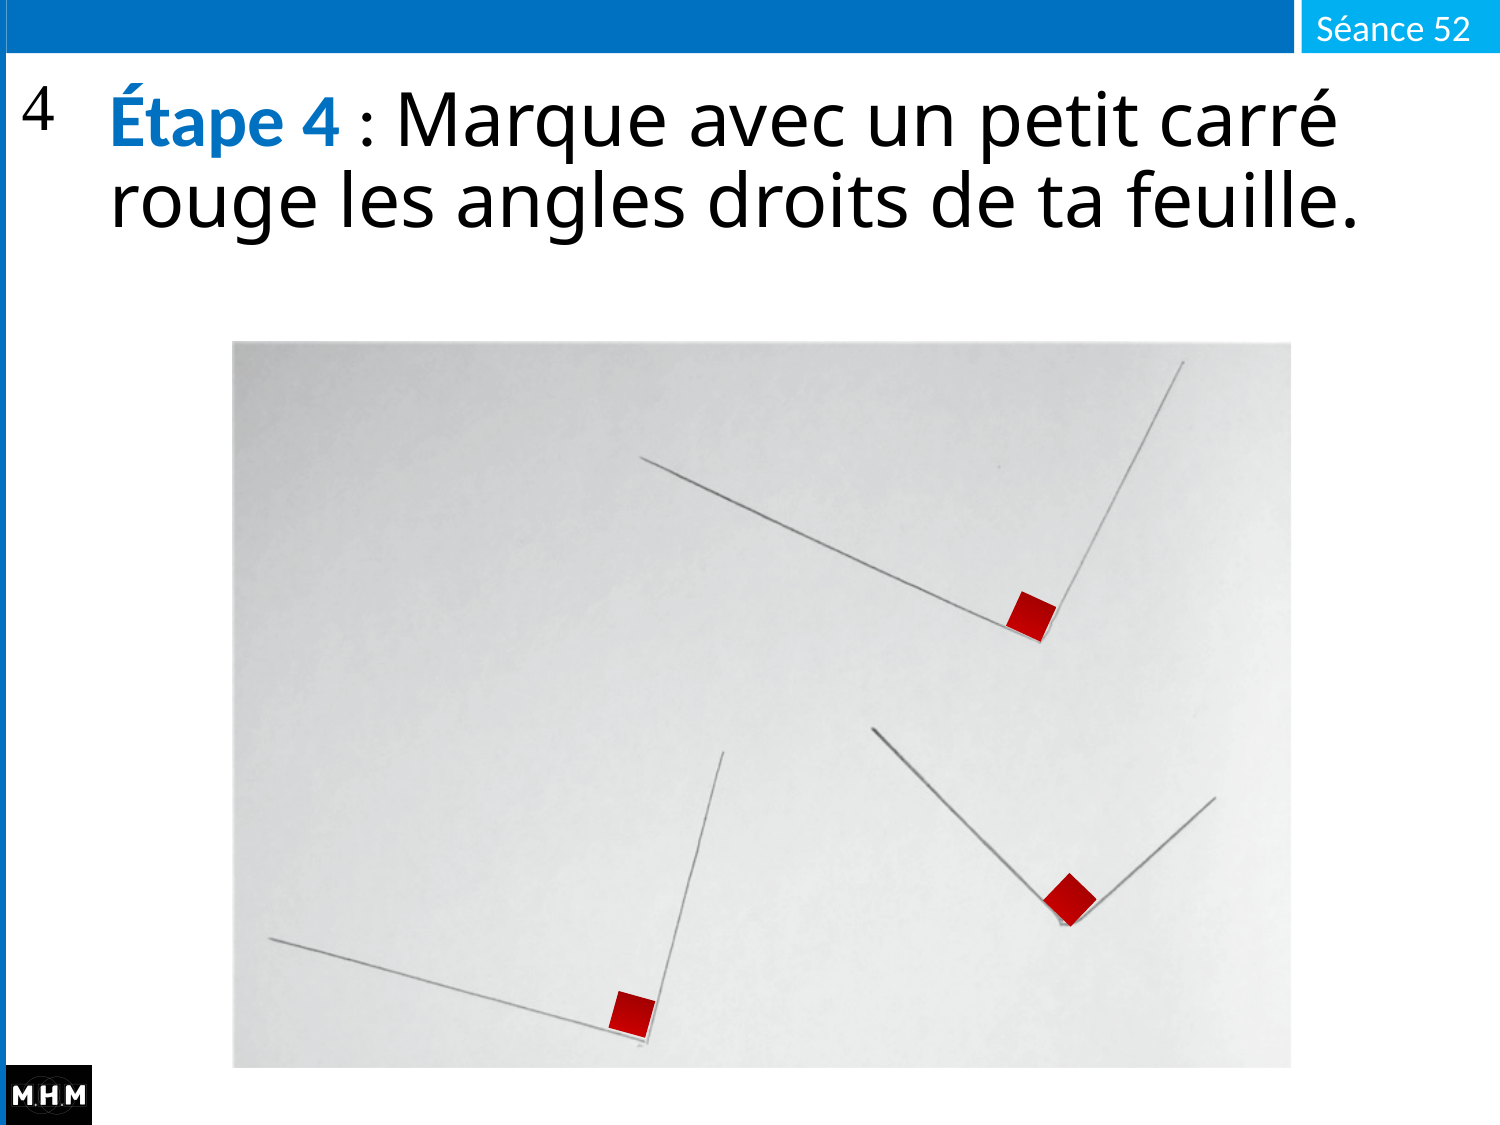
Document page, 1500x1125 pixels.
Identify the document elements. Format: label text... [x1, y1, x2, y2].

picture [231, 341, 1292, 1068]
picture [6, 1065, 92, 1125]
title Étape 4 : Marque avec un petit carré rouge les angles droits de ta feuille. [94, 57, 1436, 269]
